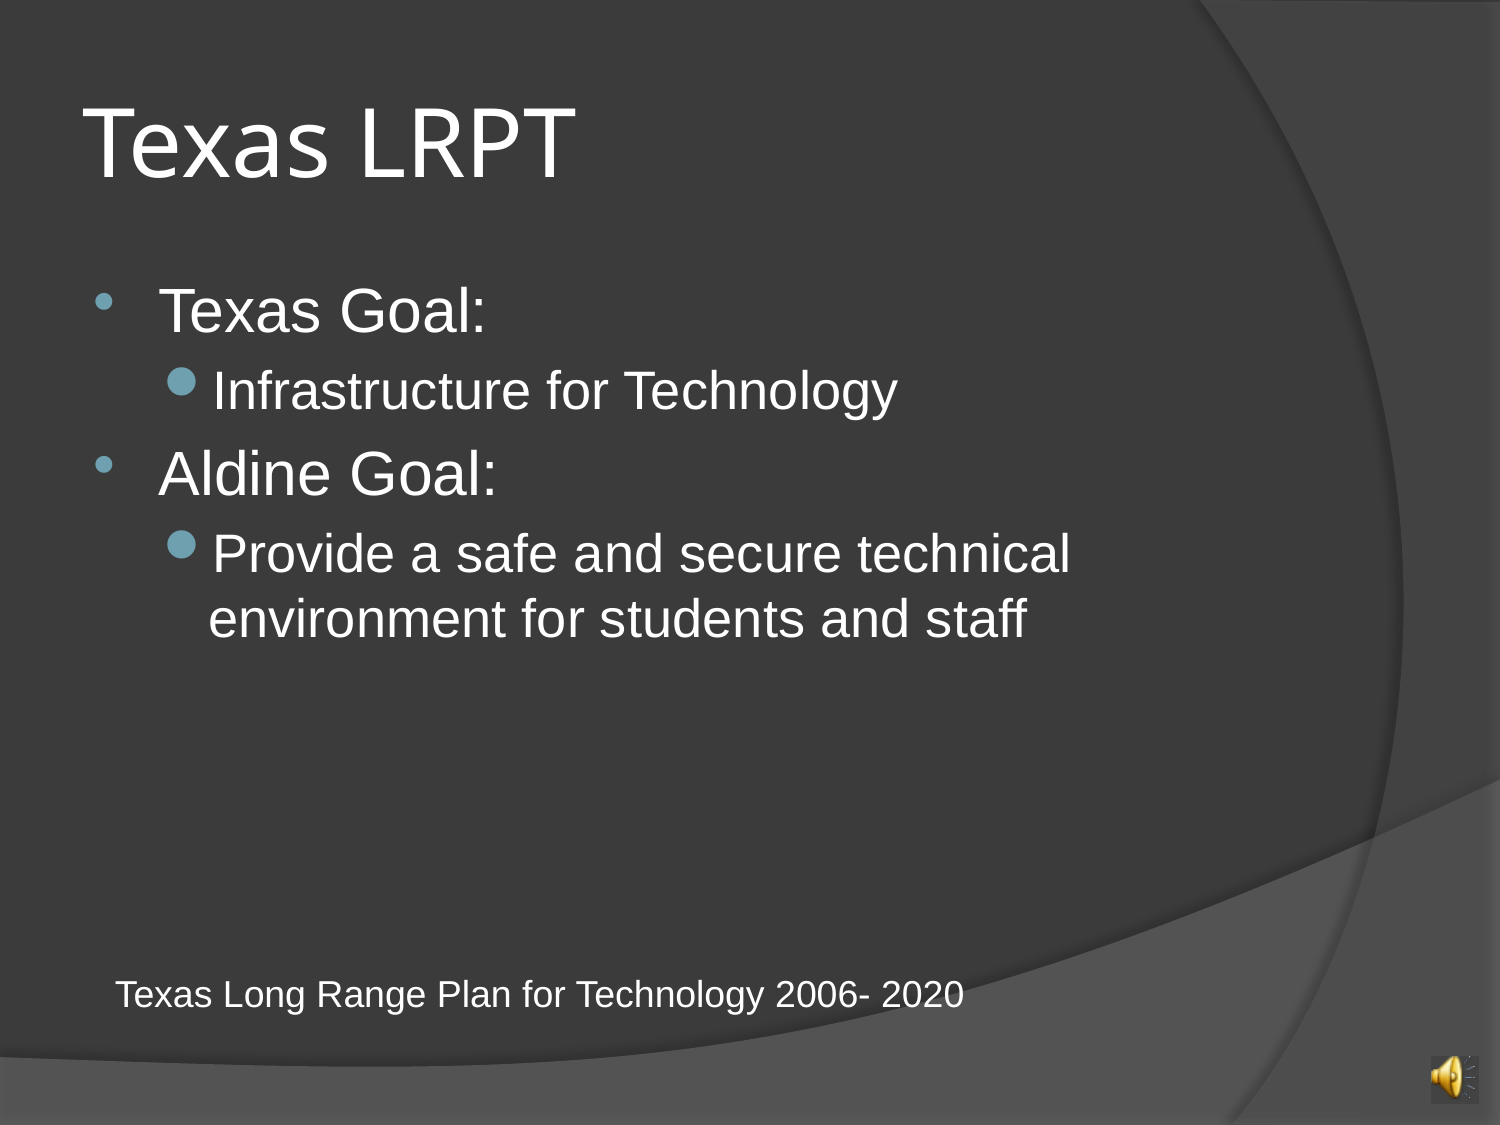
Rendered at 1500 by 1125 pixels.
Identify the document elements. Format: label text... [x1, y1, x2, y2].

list Texas Goal: Infrastructure for Technology Aldine Goal: Provide a safe and secure technical environment for students and staff [75, 262, 1300, 1005]
title Texas LRPT [75, 45, 1300, 233]
text_box Texas Long Range Plan for Technology 2006- 2020 [99, 962, 1350, 1023]
picture [1429, 1054, 1481, 1106]
